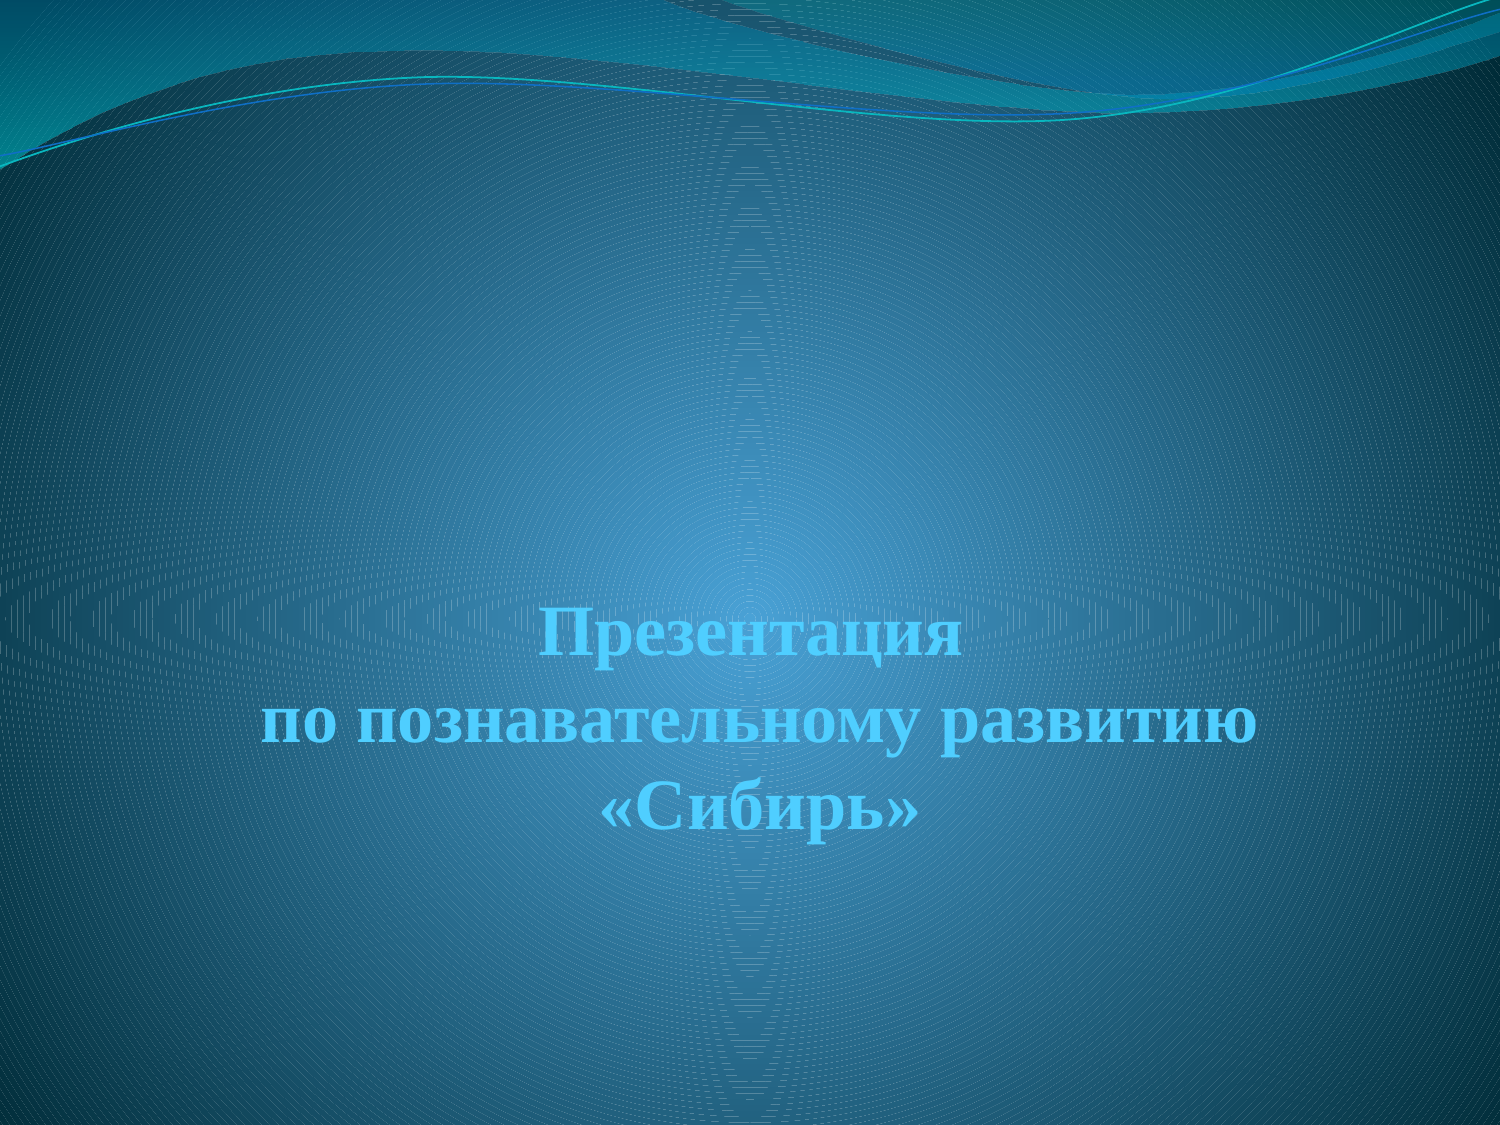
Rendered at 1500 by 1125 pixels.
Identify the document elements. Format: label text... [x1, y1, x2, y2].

subtitle [844, 808, 1376, 894]
title Презентация по познавательному развитию «Сибирь» [70, 234, 1436, 844]
